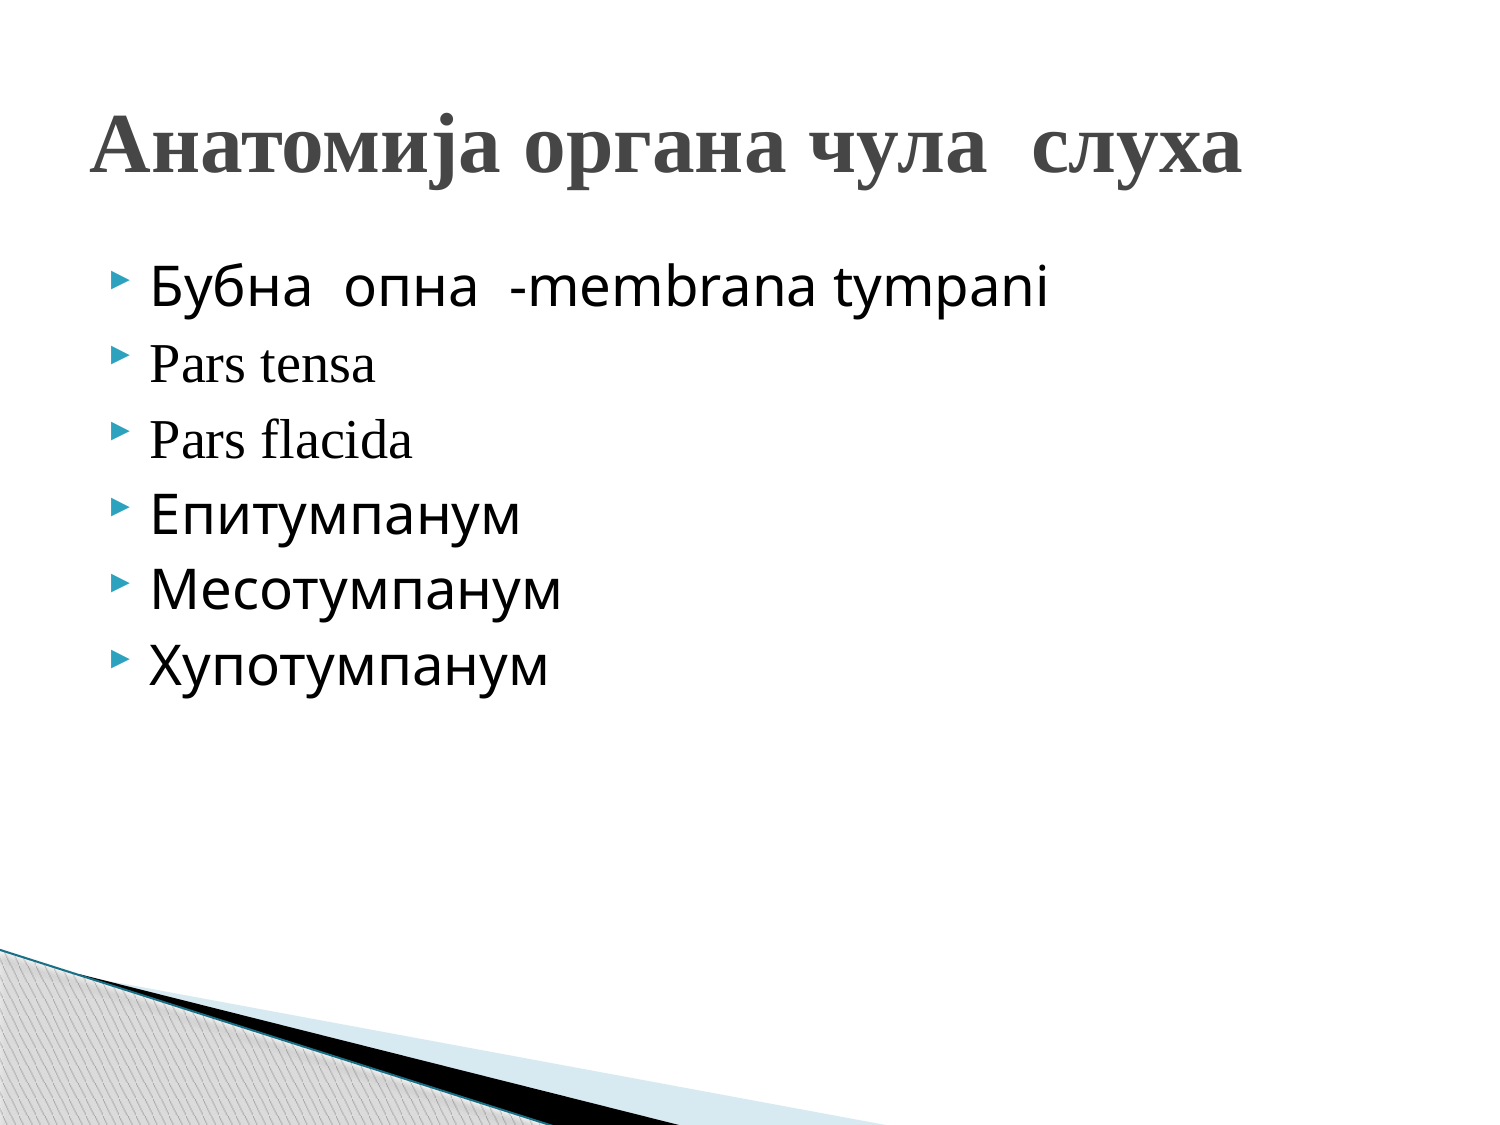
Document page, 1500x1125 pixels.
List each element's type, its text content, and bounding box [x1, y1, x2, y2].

list Бубна опна -membrana tympani Pars tensa Pars flacida Епитyмпанум Месотyмпанум Хyпотyмпанум [74, 242, 1426, 986]
title Анатомија органа чула слуха [75, 45, 1425, 233]
